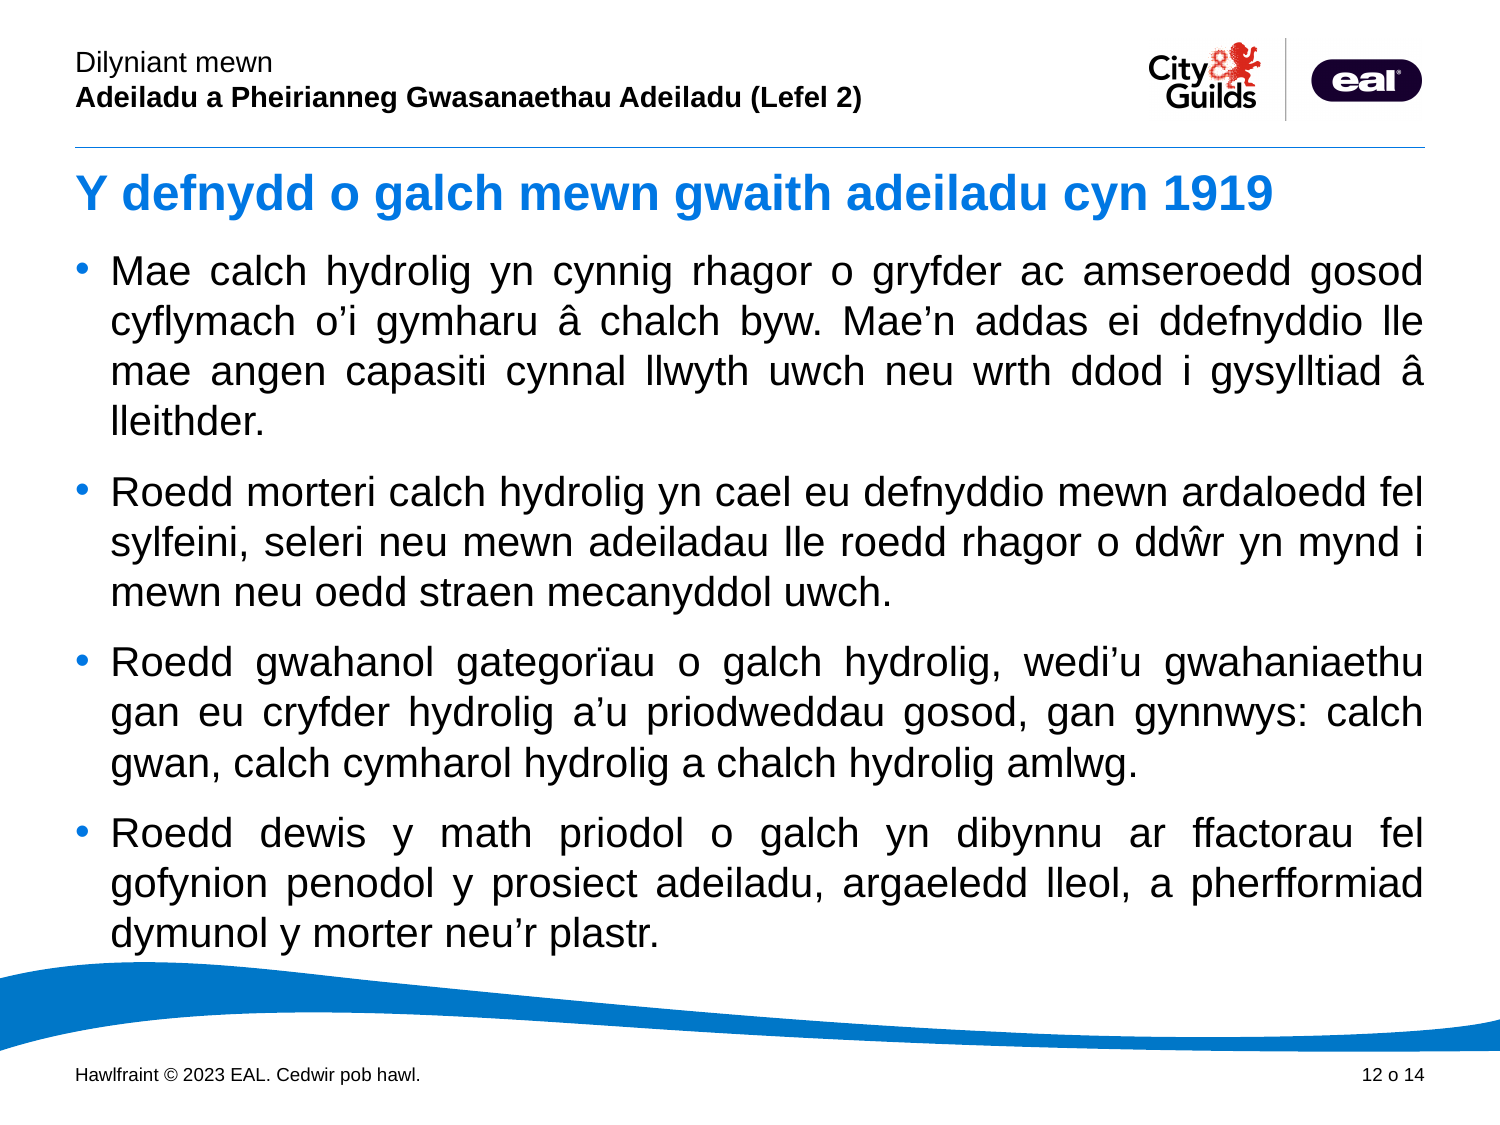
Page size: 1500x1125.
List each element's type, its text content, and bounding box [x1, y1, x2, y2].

picture [1149, 38, 1422, 121]
list Mae calch hydrolig yn cynnig rhagor o gryfder ac amseroedd gosod cyflymach o’i gymharu â chalch byw. Mae’n addas ei ddefnyddio lle mae angen capasiti cynnal llwyth uwch neu wrth ddod i gysylltiad â lleithder. Roedd morteri calch hydrolig yn cael eu defnyddio mewn ardaloedd fel sylfeini, seleri neu mewn adeiladau lle roedd rhagor o ddŵr yn mynd i mewn neu oedd straen mecanyddol uwch. Roedd gwahanol gategorïau o galch hydrolig, wedi’u gwahaniaethu gan eu cryfder hydrolig a’u priodweddau gosod, gan gynnwys: calch gwan, calch cymharol hydrolig a chalch hydrolig amlwg. Roedd dewis y math priodol o galch yn dibynnu ar ffactorau fel gofynion penodol y prosiect adeiladu, argaeledd lleol, a pherfformiad dymunol y morter neu’r plastr. [74, 243, 1426, 977]
title Y defnydd o galch mewn gwaith adeiladu cyn 1919 [74, 160, 1426, 224]
